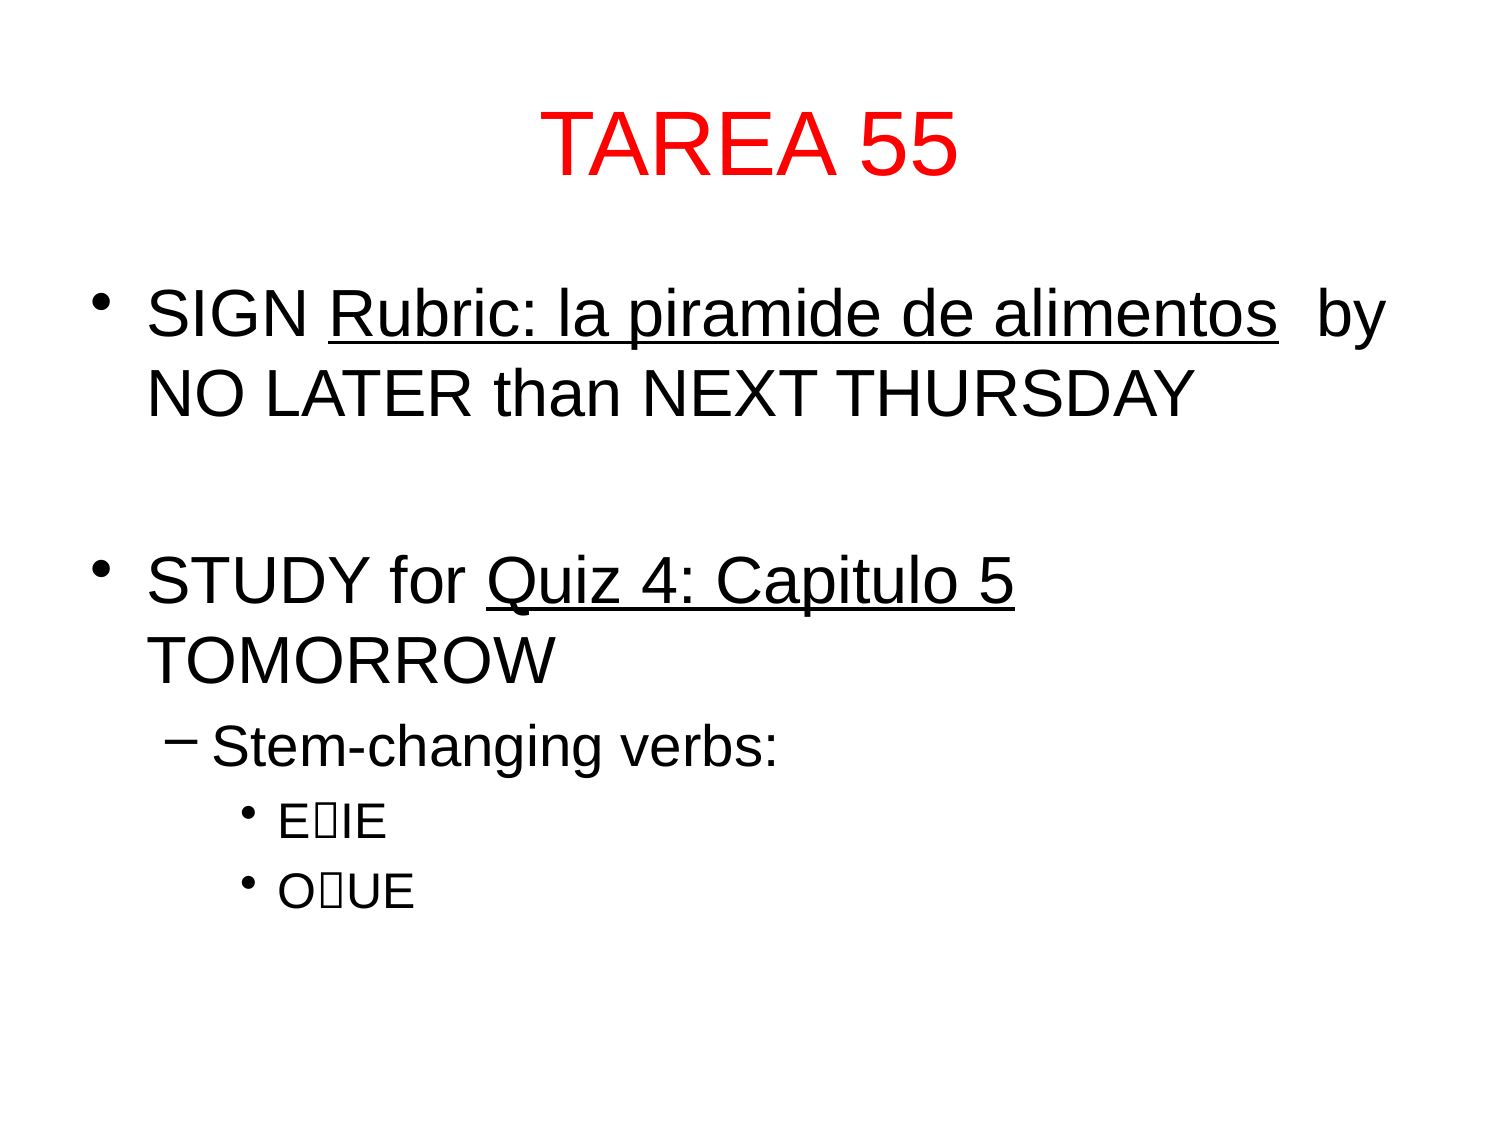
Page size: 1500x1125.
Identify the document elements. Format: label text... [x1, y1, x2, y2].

list SIGN Rubric: la piramide de alimentos by NO LATER than NEXT THURSDAY STUDY for Quiz 4: Capitulo 5 TOMORROW Stem-changing verbs: EIE OUE [75, 262, 1425, 1005]
title TAREA 55 [75, 45, 1425, 233]
